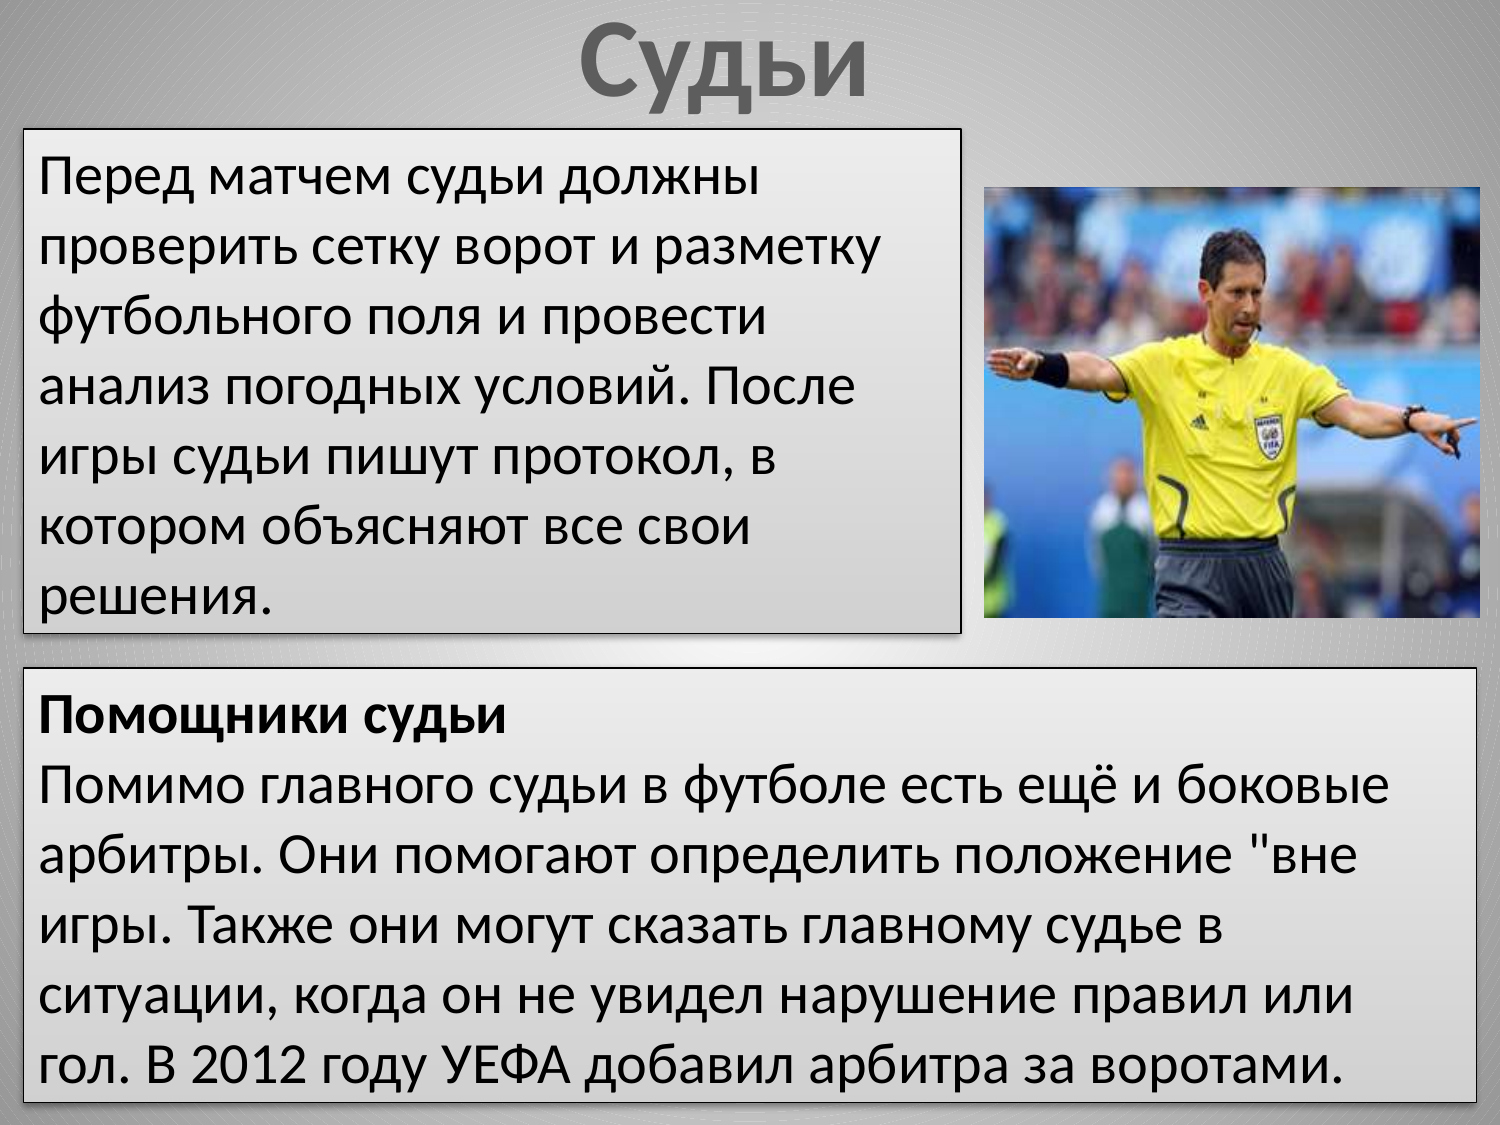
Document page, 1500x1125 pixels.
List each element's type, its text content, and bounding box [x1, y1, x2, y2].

text_box Помощники судьи Помимо главного судьи в футболе есть ещё и боковые арбитры. Они помогают определить положение "вне игры. Также они могут сказать главному судье в ситуации, когда он не увидел нарушение правил или гол. В 2012 году УЕФА добавил арбитра за воротами. [23, 667, 1477, 1103]
picture [984, 187, 1480, 619]
text_box Судьи [563, 0, 887, 126]
text_box Перед матчем судьи должны проверить сетку ворот и разметку футбольного поля и провести анализ погодных условий. После игры судьи пишут протокол, в котором объясняют все свои решения. [23, 128, 962, 634]
